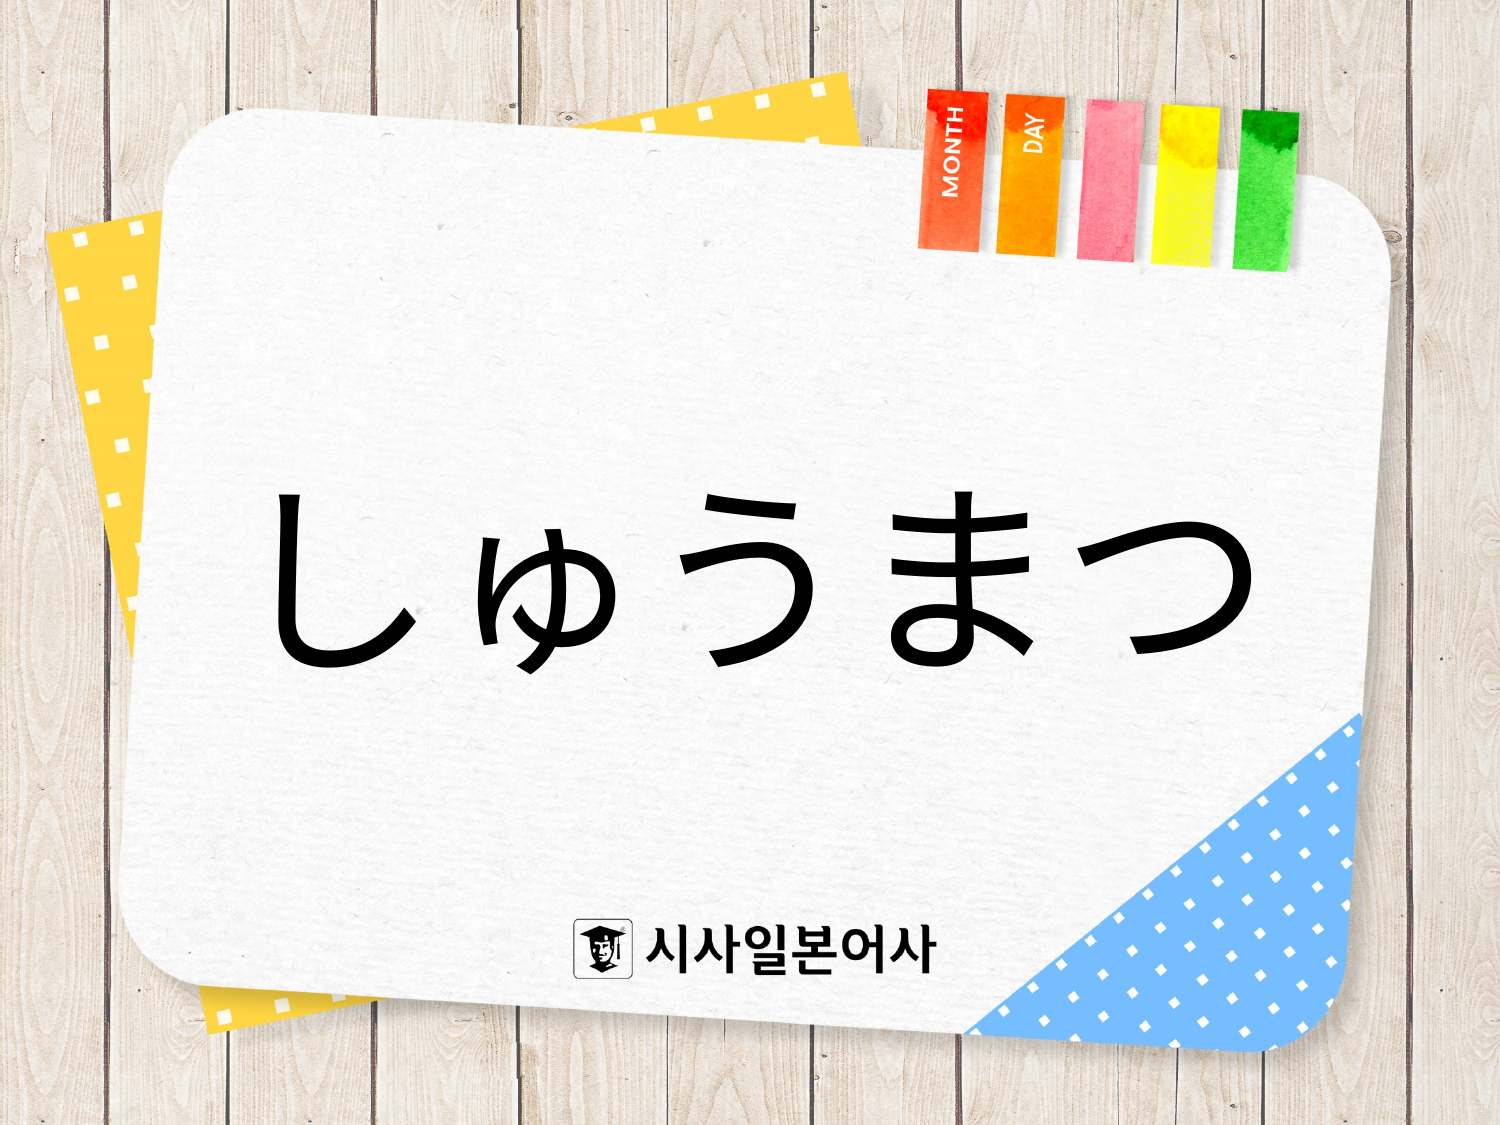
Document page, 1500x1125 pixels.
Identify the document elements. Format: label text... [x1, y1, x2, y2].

title しゅうまつ [75, 338, 1425, 811]
picture [0, 0, 1500, 1125]
